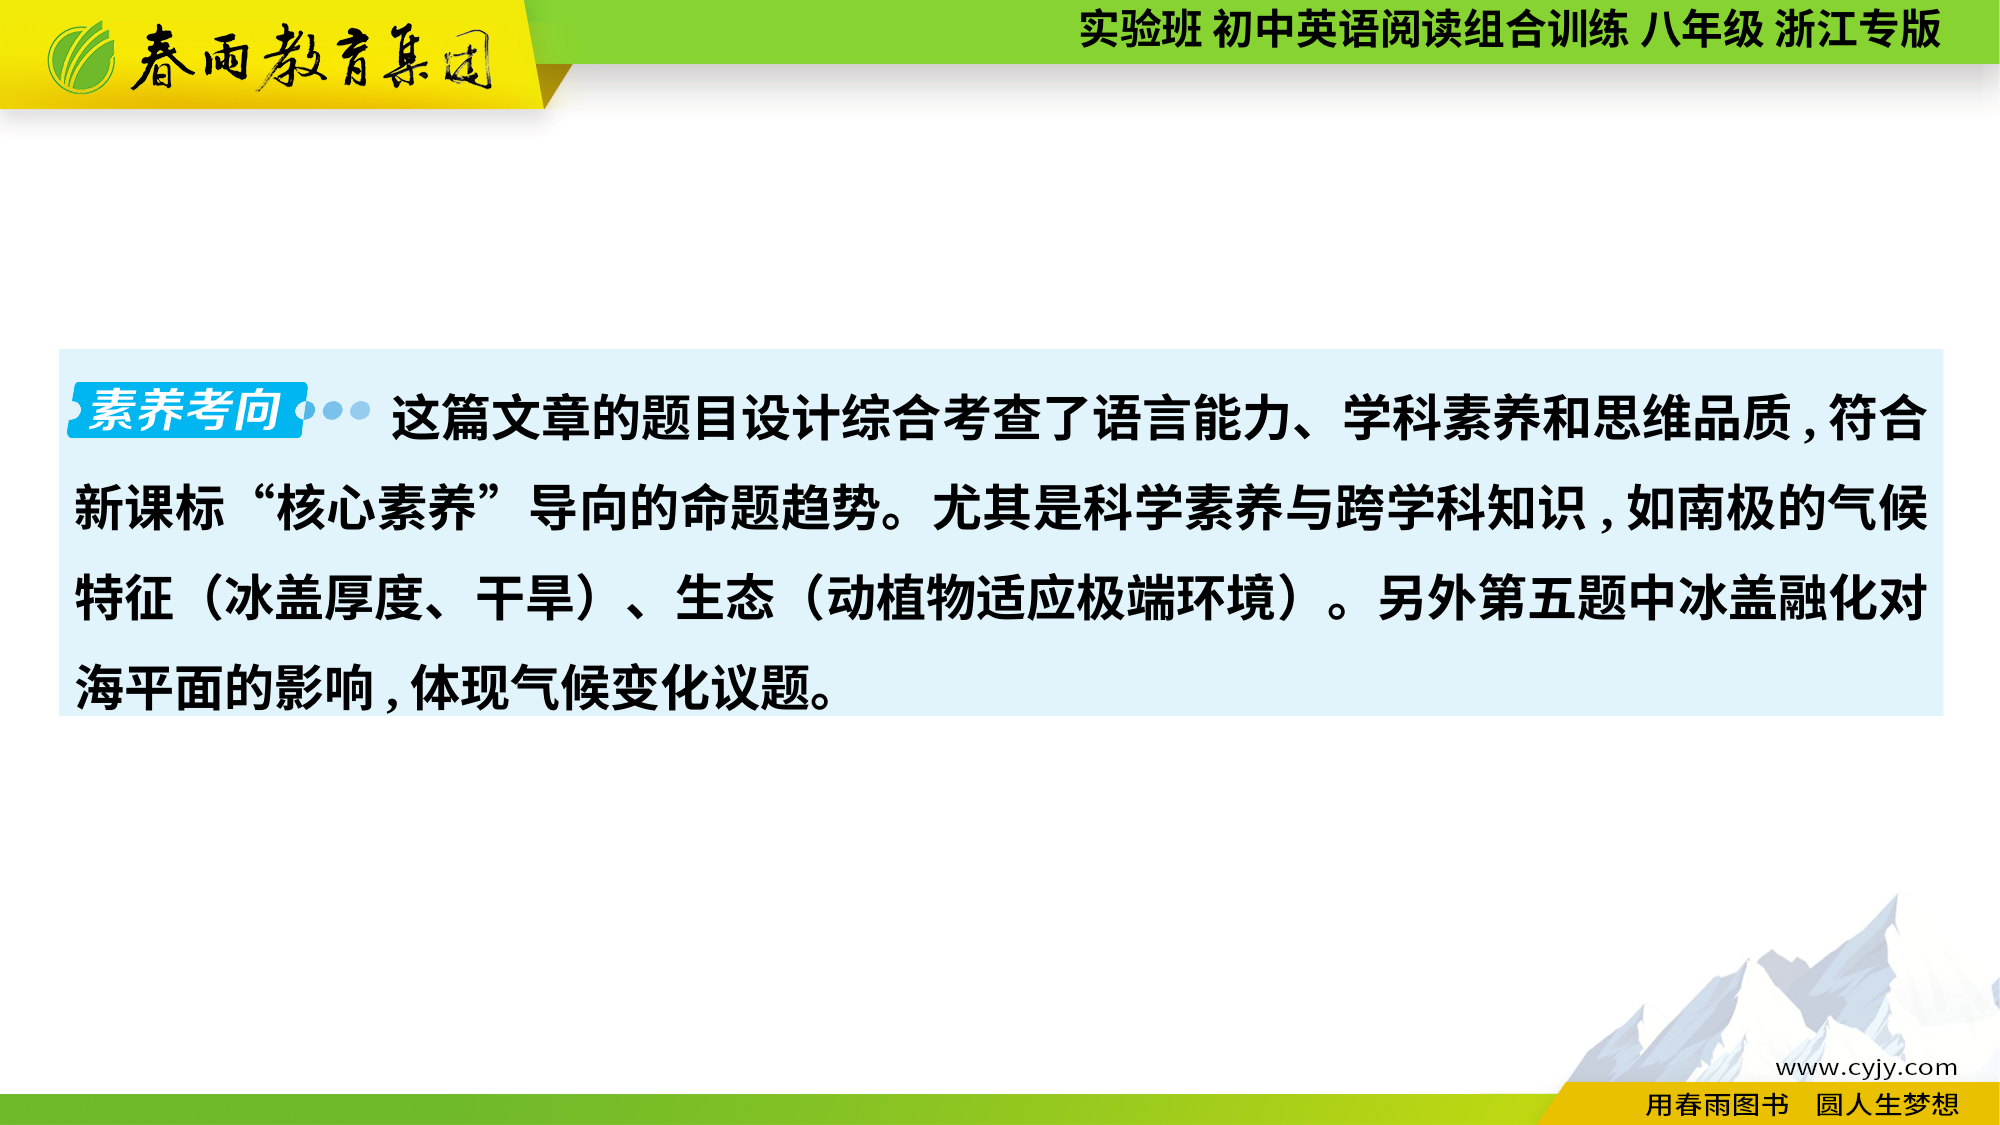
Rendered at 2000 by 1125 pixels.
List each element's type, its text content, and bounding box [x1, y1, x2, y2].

list 这篇文章的题目设计综合考查了语言能力、学科素养和思维品质,符合新课标“核心素养”导向的命题趋势。尤其是科学素养与跨学科知识,如南极的气候特征（冰盖厚度、干旱）、生态（动植物适应极端环境）。另外第五题中冰盖融化对海平面的影响,体现气候变化议题。 [59, 348, 1944, 716]
picture [0, 0, 2000, 1125]
